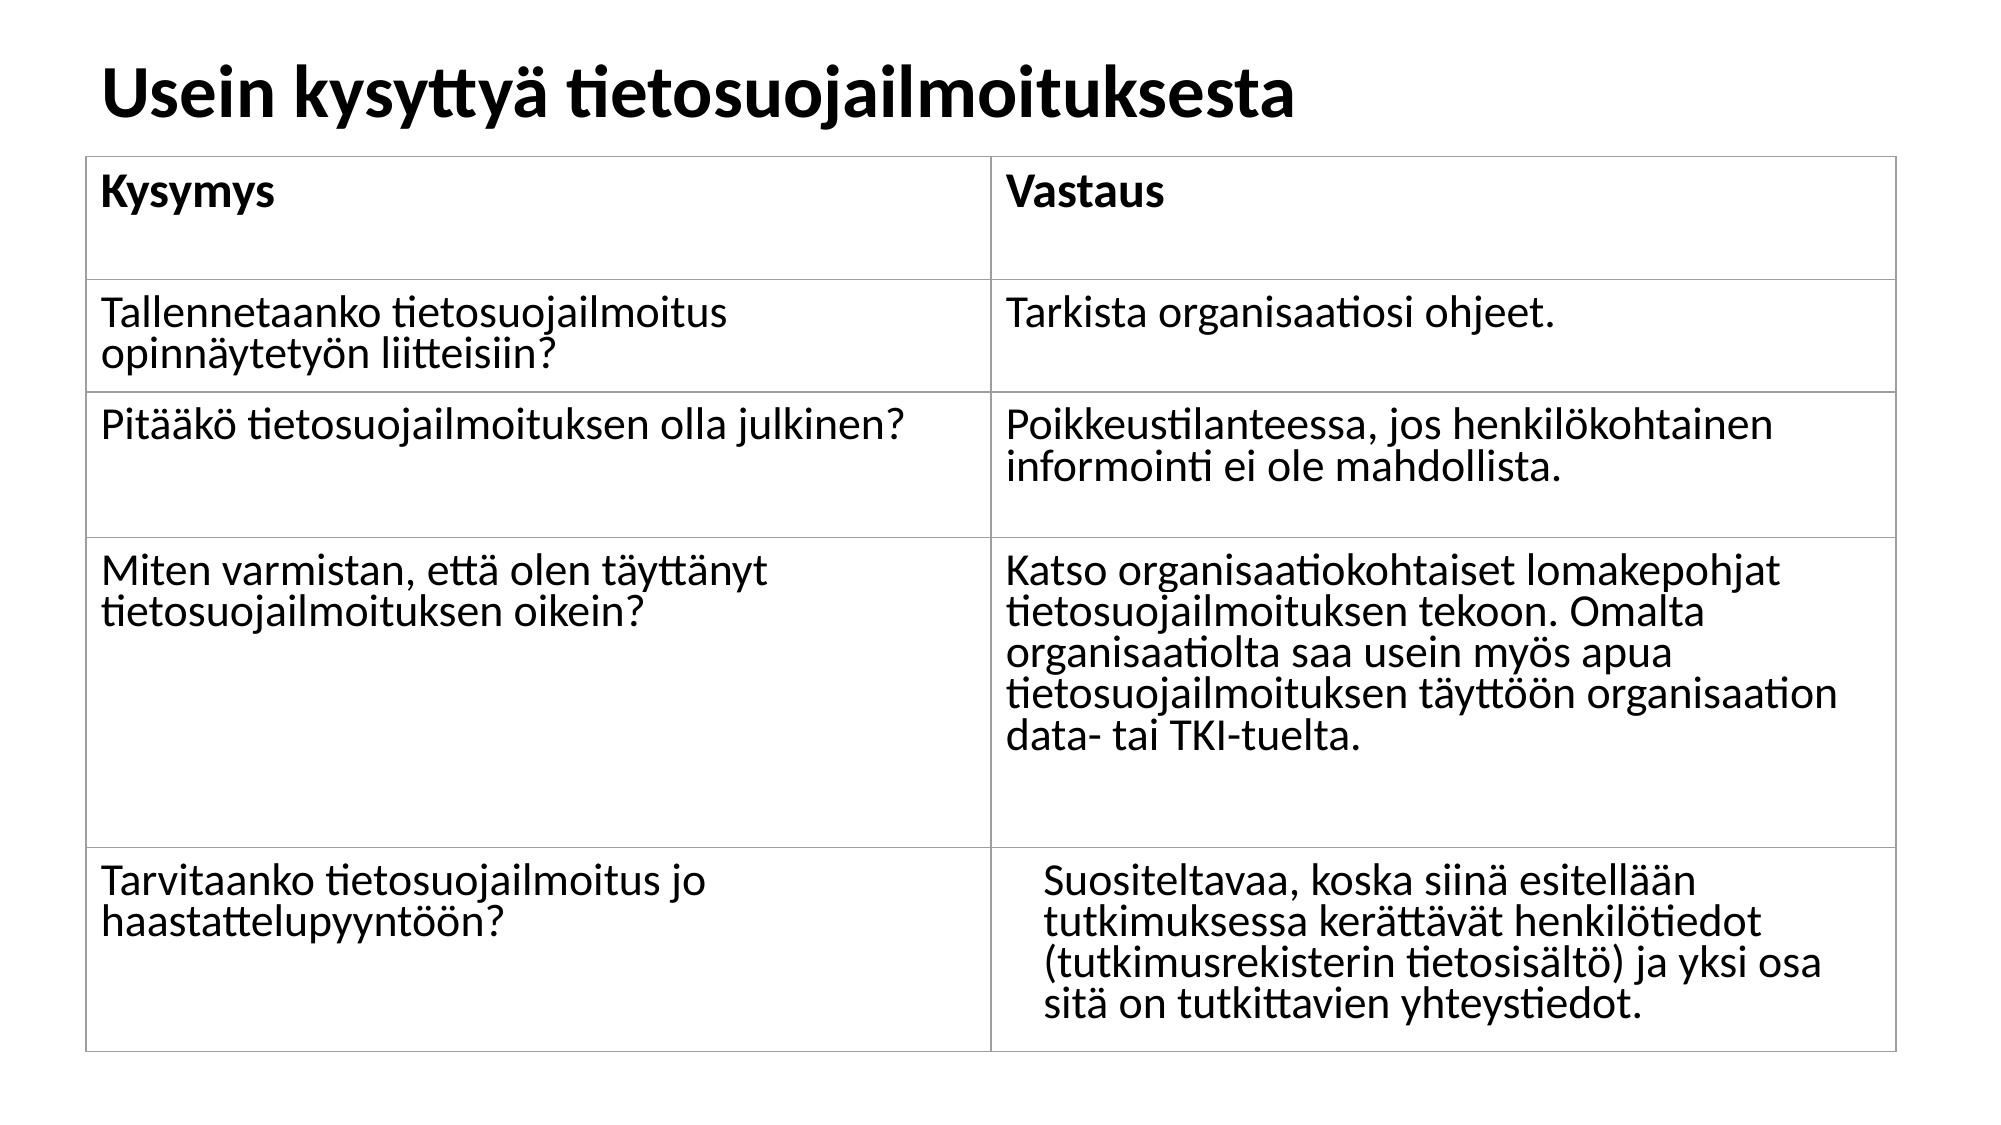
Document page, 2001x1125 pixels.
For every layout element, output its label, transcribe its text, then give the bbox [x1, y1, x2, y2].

table_cell Miten varmistan, että olen täyttänyt tietosuojailmoituksen oikein? [87, 538, 990, 847]
table_cell Tarkista organisaatiosi ohjeet. [992, 280, 1895, 391]
table_header Vastaus [992, 157, 1895, 279]
table_cell Pitääkö tietosuojailmoituksen olla julkinen? [87, 393, 990, 537]
table_cell Tarvitaanko tietosuojailmoitus jo haastattelupyyntöön? [87, 848, 990, 1051]
table_cell Poikkeustilanteessa, jos henkilökohtainen informointi ei ole mahdollista. [992, 393, 1895, 537]
title Usein kysyttyä tietosuojailmoituksesta [85, 18, 1378, 156]
table_header Kysymys [87, 157, 990, 279]
table_cell Tallennetaanko tietosuojailmoitus opinnäytetyön liitteisiin? [87, 280, 990, 391]
table_cell Suositeltavaa, koska siinä esitellään tutkimuksessa kerättävät henkilötiedot (tutkimusrekisterin tietosisältö) ja yksi osa sitä on tutkittavien yhteystiedot. [992, 848, 1895, 1051]
table_cell Katso organisaatiokohtaiset lomakepohjat tietosuojailmoituksen tekoon. Omalta organisaatiolta saa usein myös apua tietosuojailmoituksen täyttöön organisaation data- tai TKI-tuelta. [992, 538, 1895, 847]
